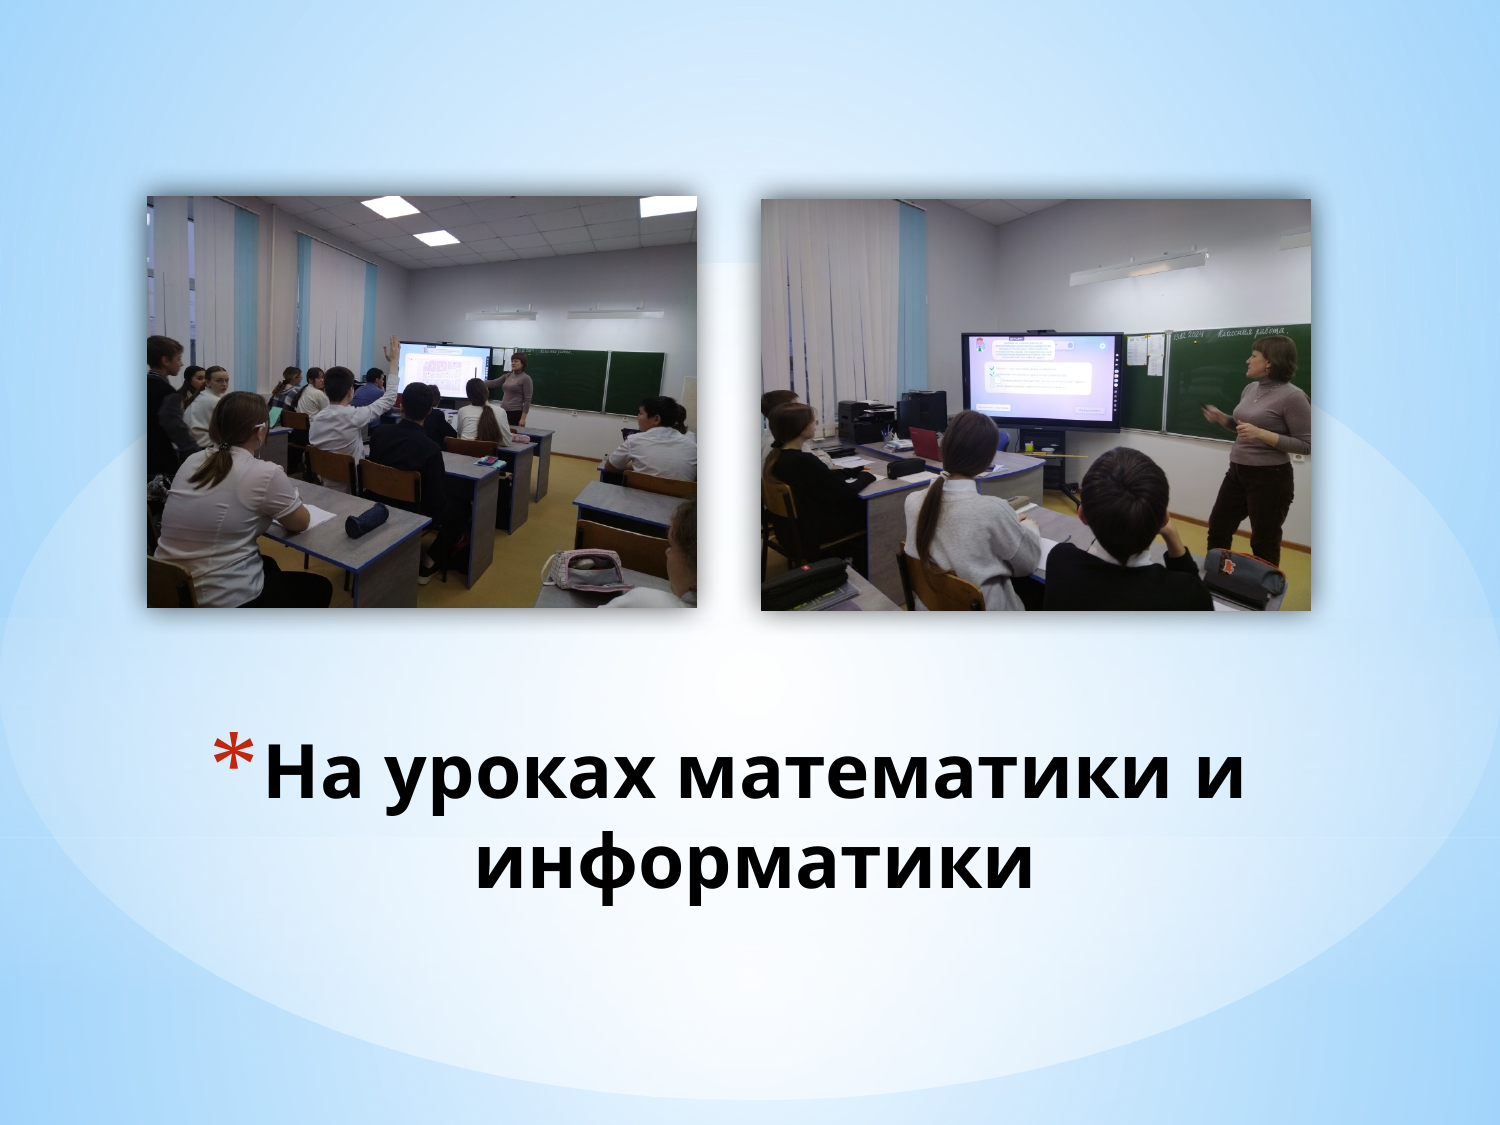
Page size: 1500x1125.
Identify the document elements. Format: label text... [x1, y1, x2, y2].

title На уроках математики и информатики [194, 716, 1264, 904]
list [147, 195, 697, 609]
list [761, 198, 1312, 612]
